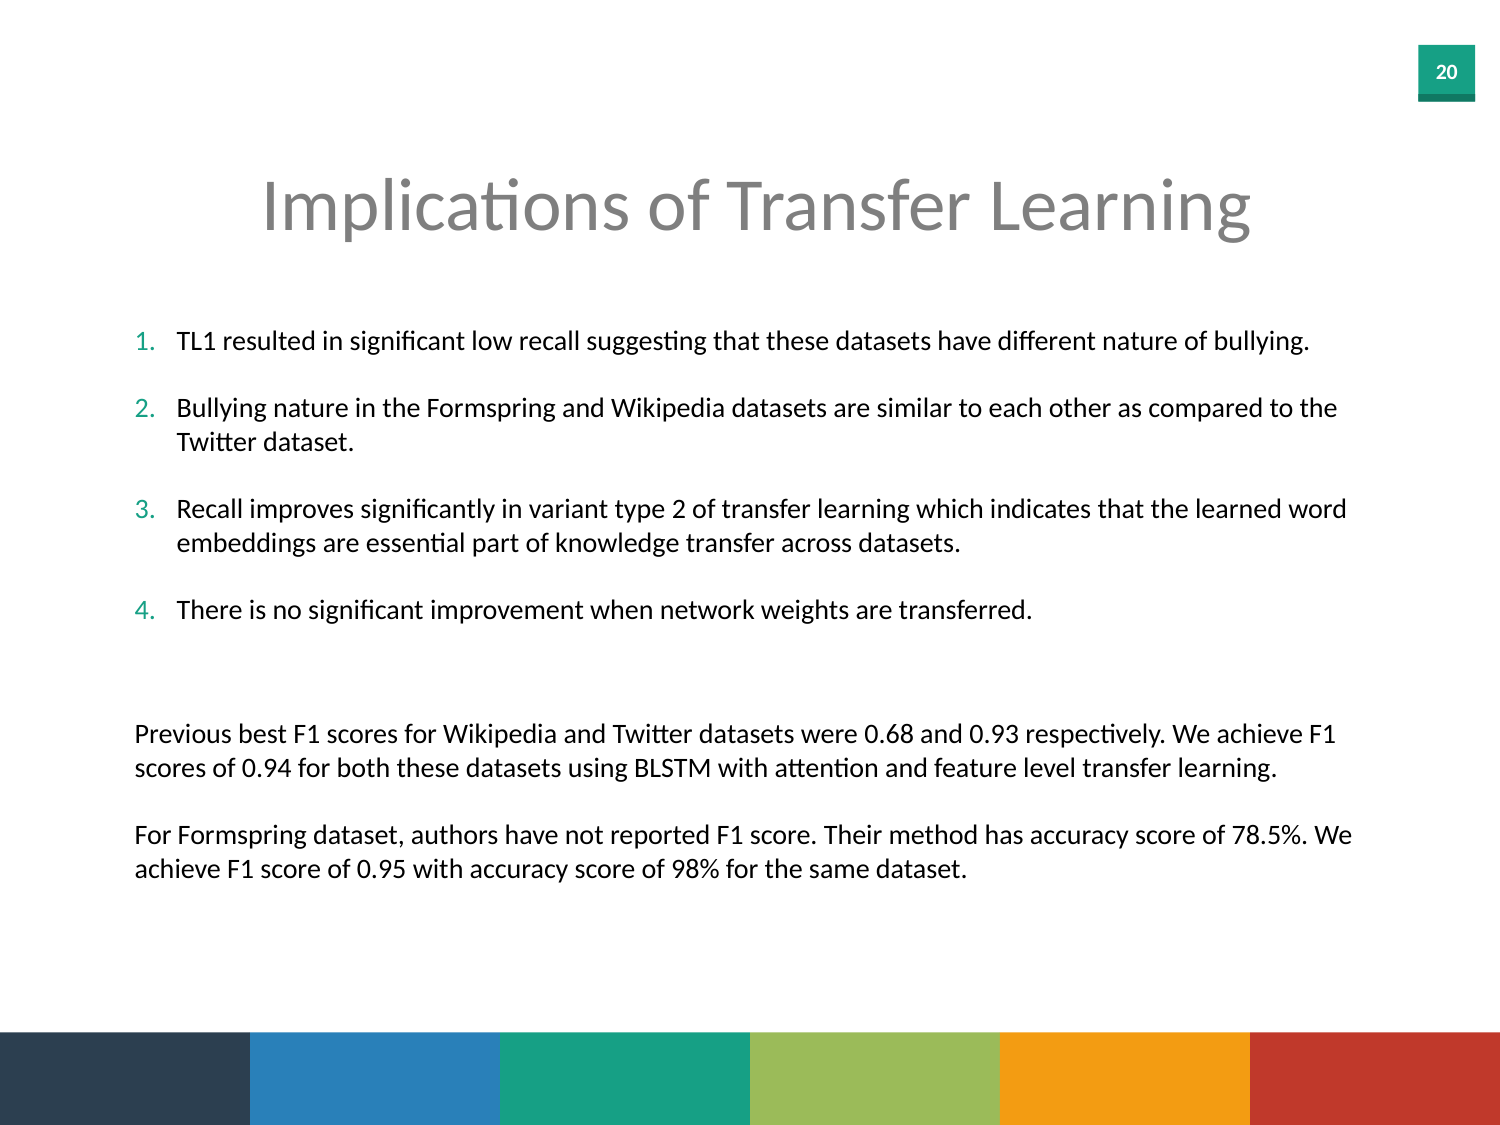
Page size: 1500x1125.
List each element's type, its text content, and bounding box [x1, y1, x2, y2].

text_box Implications of Transfer Learning [224, 147, 1290, 254]
text_box TL1 resulted in significant low recall suggesting that these datasets have different nature of bullying. Bullying nature in the Formspring and Wikipedia datasets are similar to each other as compared to the Twitter dataset. Recall improves significantly in variant type 2 of transfer learning which indicates that the learned word embeddings are essential part of knowledge transfer across datasets. There is no significant improvement when network weights are transferred. Previous best F1 scores for Wikipedia and Twitter datasets were 0.68 and 0.93 respectively. We achieve F1 scores of 0.94 for both these datasets using BLSTM with attention and feature level transfer learning. For Formspring dataset, authors have not reported F1 score. Their method has accuracy score of 78.5%. We achieve F1 score of 0.95 with accuracy score of 98% for the same dataset. [119, 314, 1395, 867]
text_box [0, 1032, 1500, 1125]
